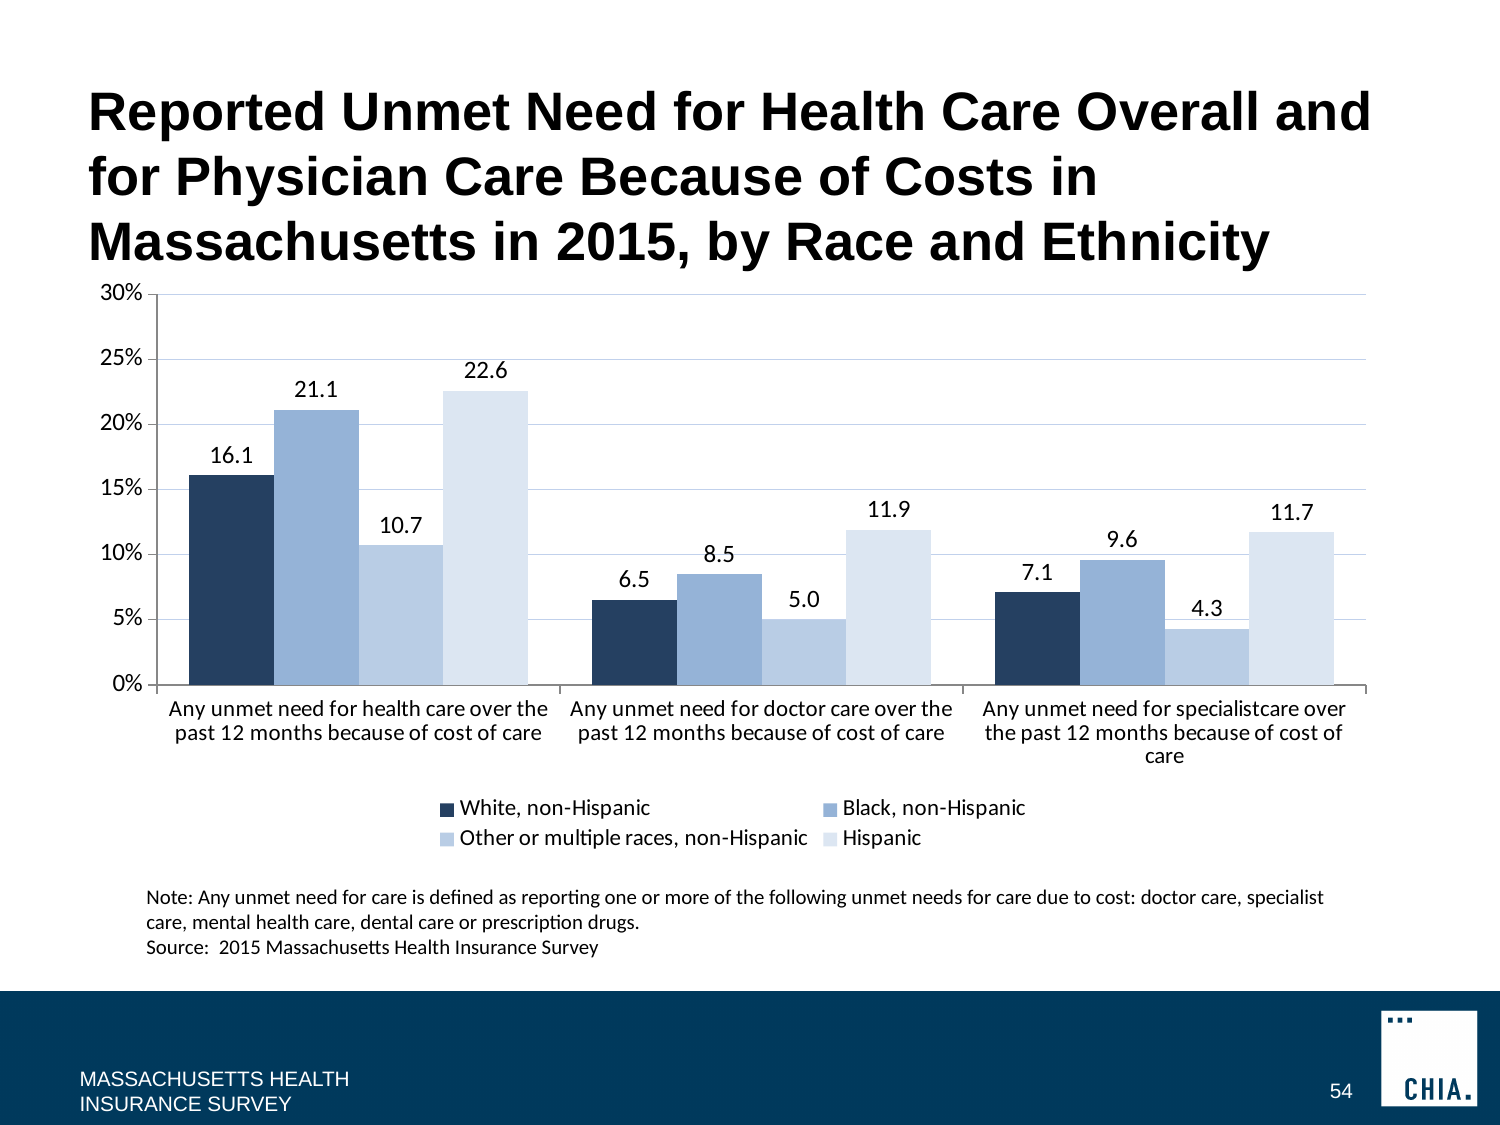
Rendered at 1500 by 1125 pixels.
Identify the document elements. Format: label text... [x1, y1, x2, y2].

text_box Note: Any unmet need for care is defined as reporting one or more of the following unmet needs for care due to cost: doctor care, specialist care, mental health care, dental care or prescription drugs. Source: 2015 Massachusetts Health Insurance Survey [131, 876, 1368, 966]
picture [0, 991, 1500, 1125]
slide_number 54 [1017, 1060, 1368, 1121]
title Reported Unmet Need for Health Care Overall and for Physician Care Because of Costs in Massachusetts in 2015, by Race and Ethnicity [73, 120, 1452, 227]
chart [73, 269, 1393, 858]
footer MASSACHUSETTS HEALTH INSURANCE SURVEY [64, 1060, 430, 1121]
